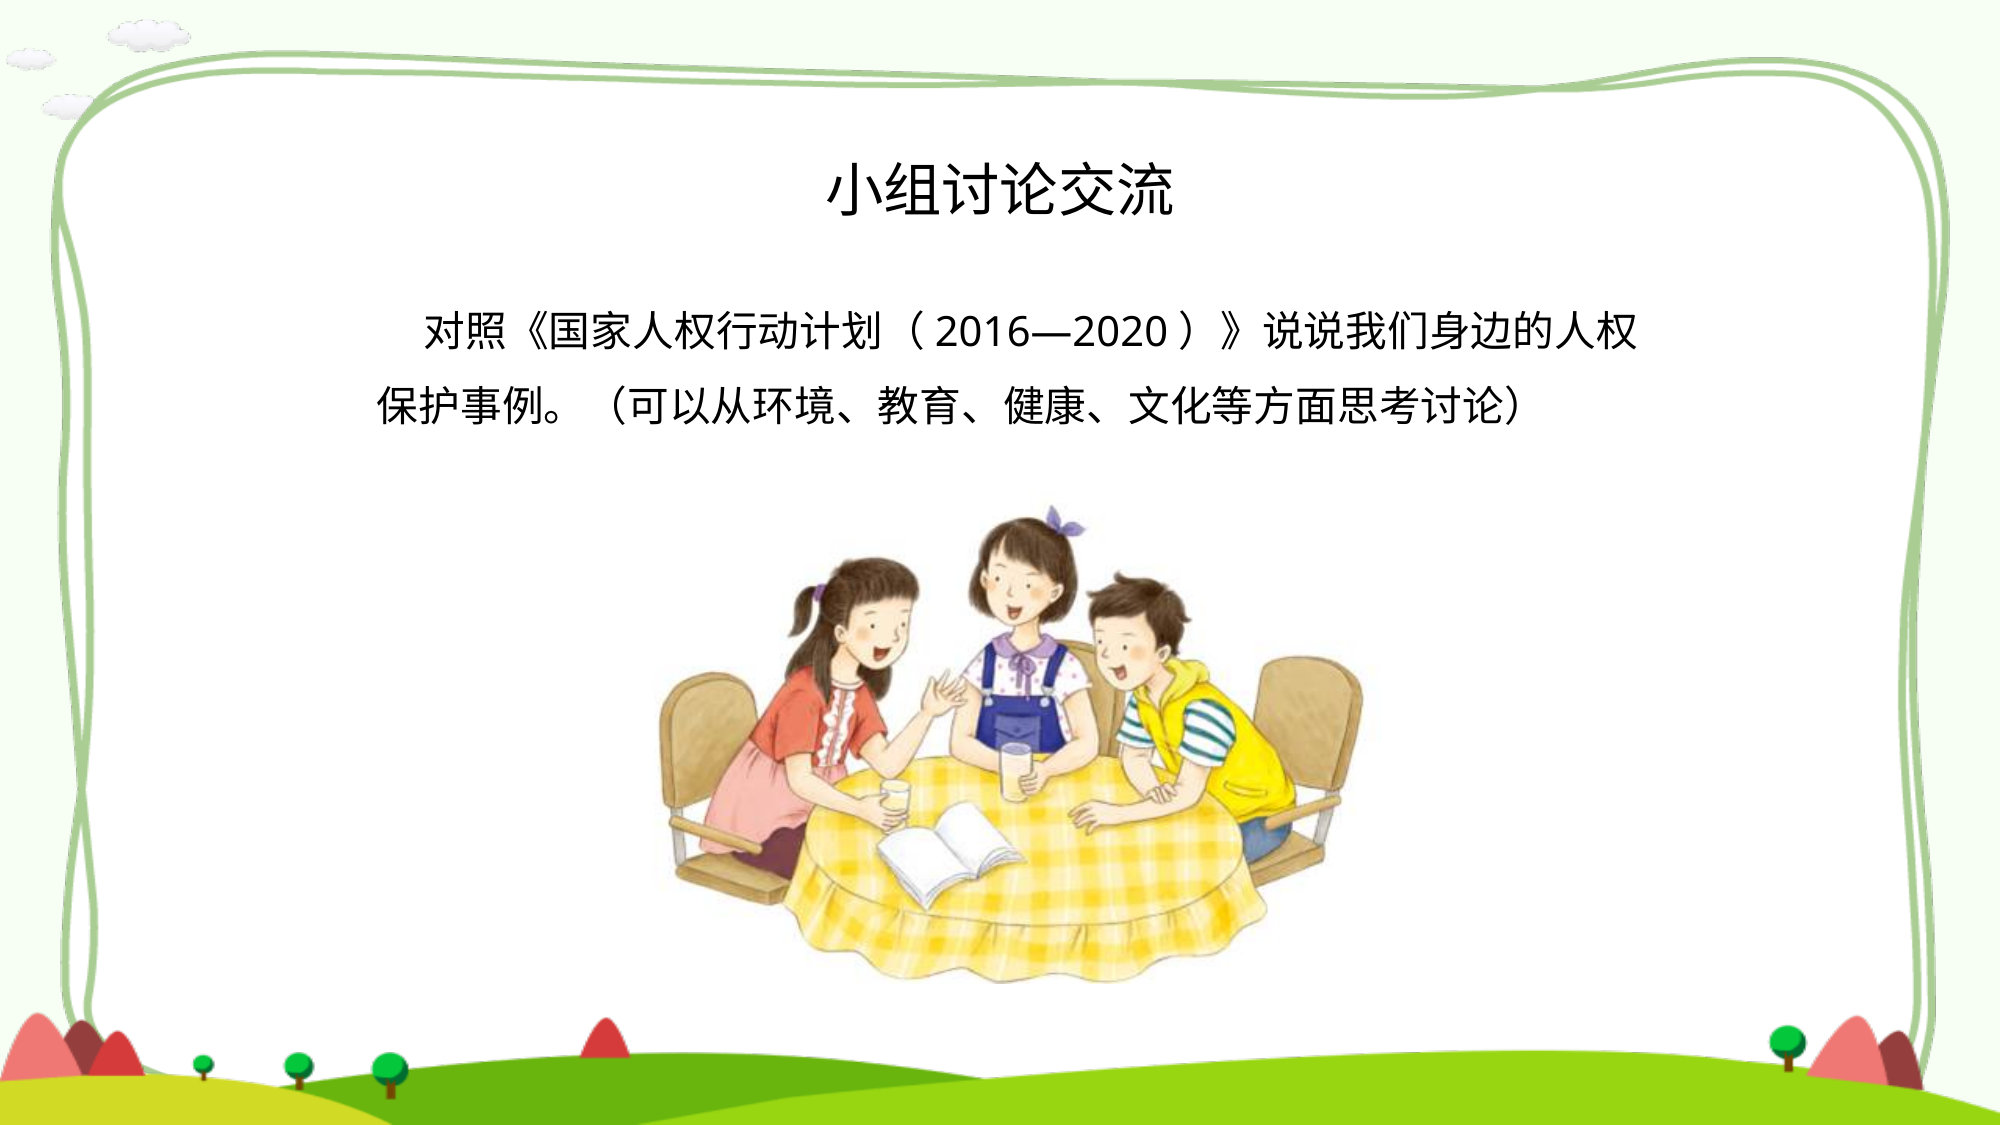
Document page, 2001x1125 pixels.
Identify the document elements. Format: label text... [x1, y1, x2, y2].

picture [0, 0, 2000, 1125]
text_box 小组讨论交流 [362, 145, 1638, 231]
text_box 对照《国家人权行动计划（2016—2020）》说说我们身边的人权保护事例。（可以从环境、教育、健康、文化等方面思考讨论） [362, 272, 1662, 438]
